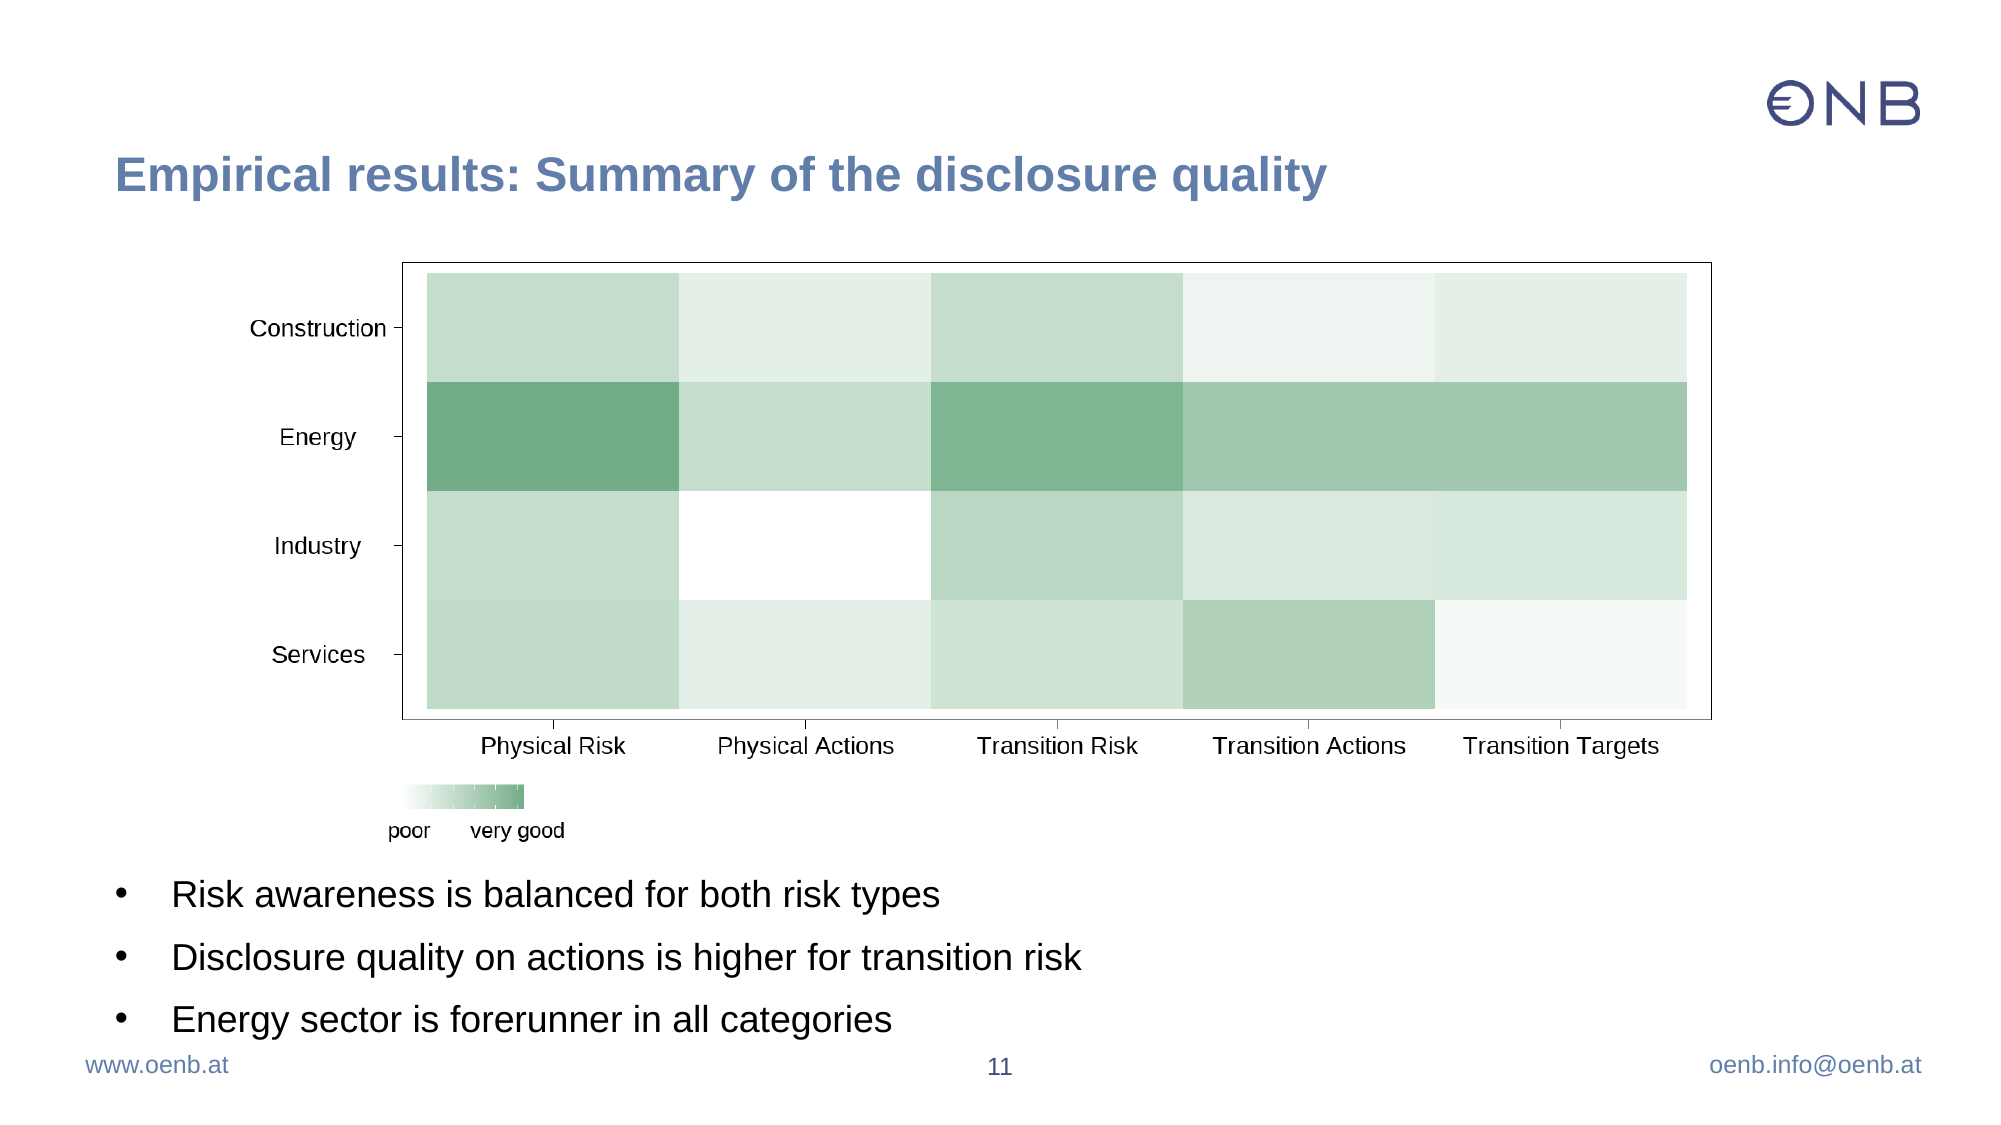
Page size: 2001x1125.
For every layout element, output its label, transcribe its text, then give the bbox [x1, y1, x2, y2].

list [217, 233, 1745, 882]
picture [1767, 80, 1920, 126]
text_box Risk awareness is balanced for both risk types Disclosure quality on actions is higher for transition risk Energy sector is forerunner in all categories [99, 857, 1827, 1071]
title Empirical results: Summary of the disclosure quality [99, 137, 1900, 209]
slide_number 11 [822, 1071, 1178, 1089]
